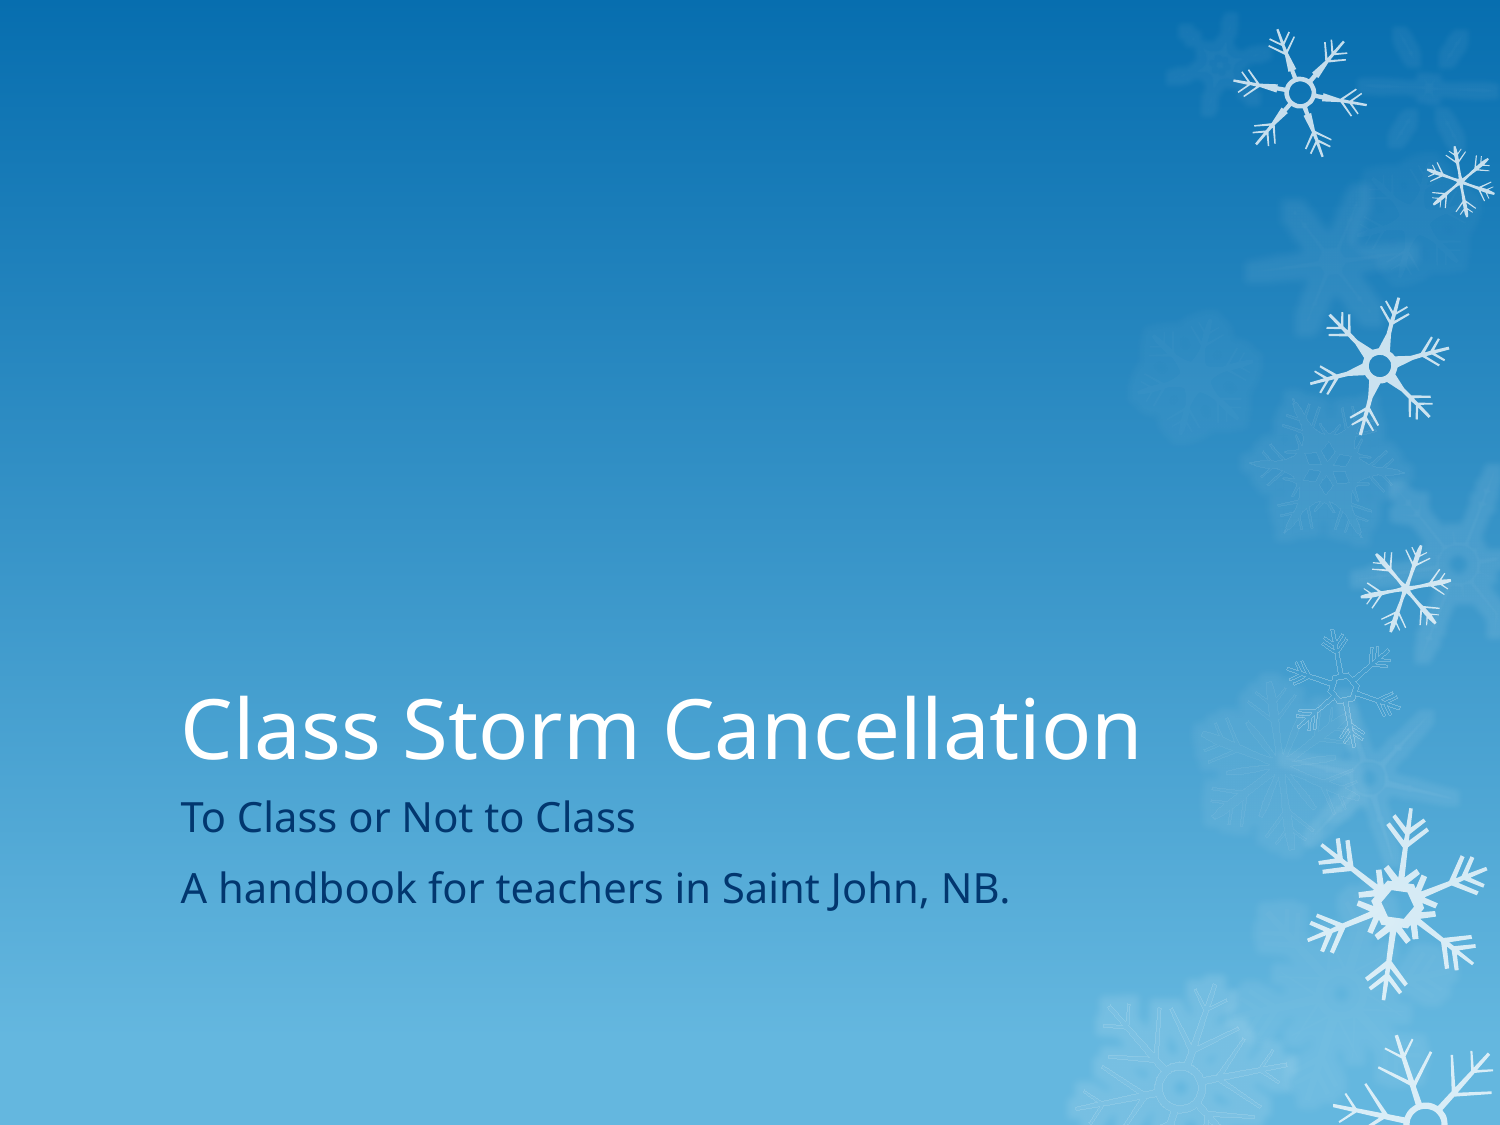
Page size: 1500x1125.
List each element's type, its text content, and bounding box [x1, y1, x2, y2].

title Class Storm Cancellation [165, 542, 1334, 783]
subtitle To Class or Not to Class A handbook for teachers in Saint John, NB. [165, 783, 1334, 925]
